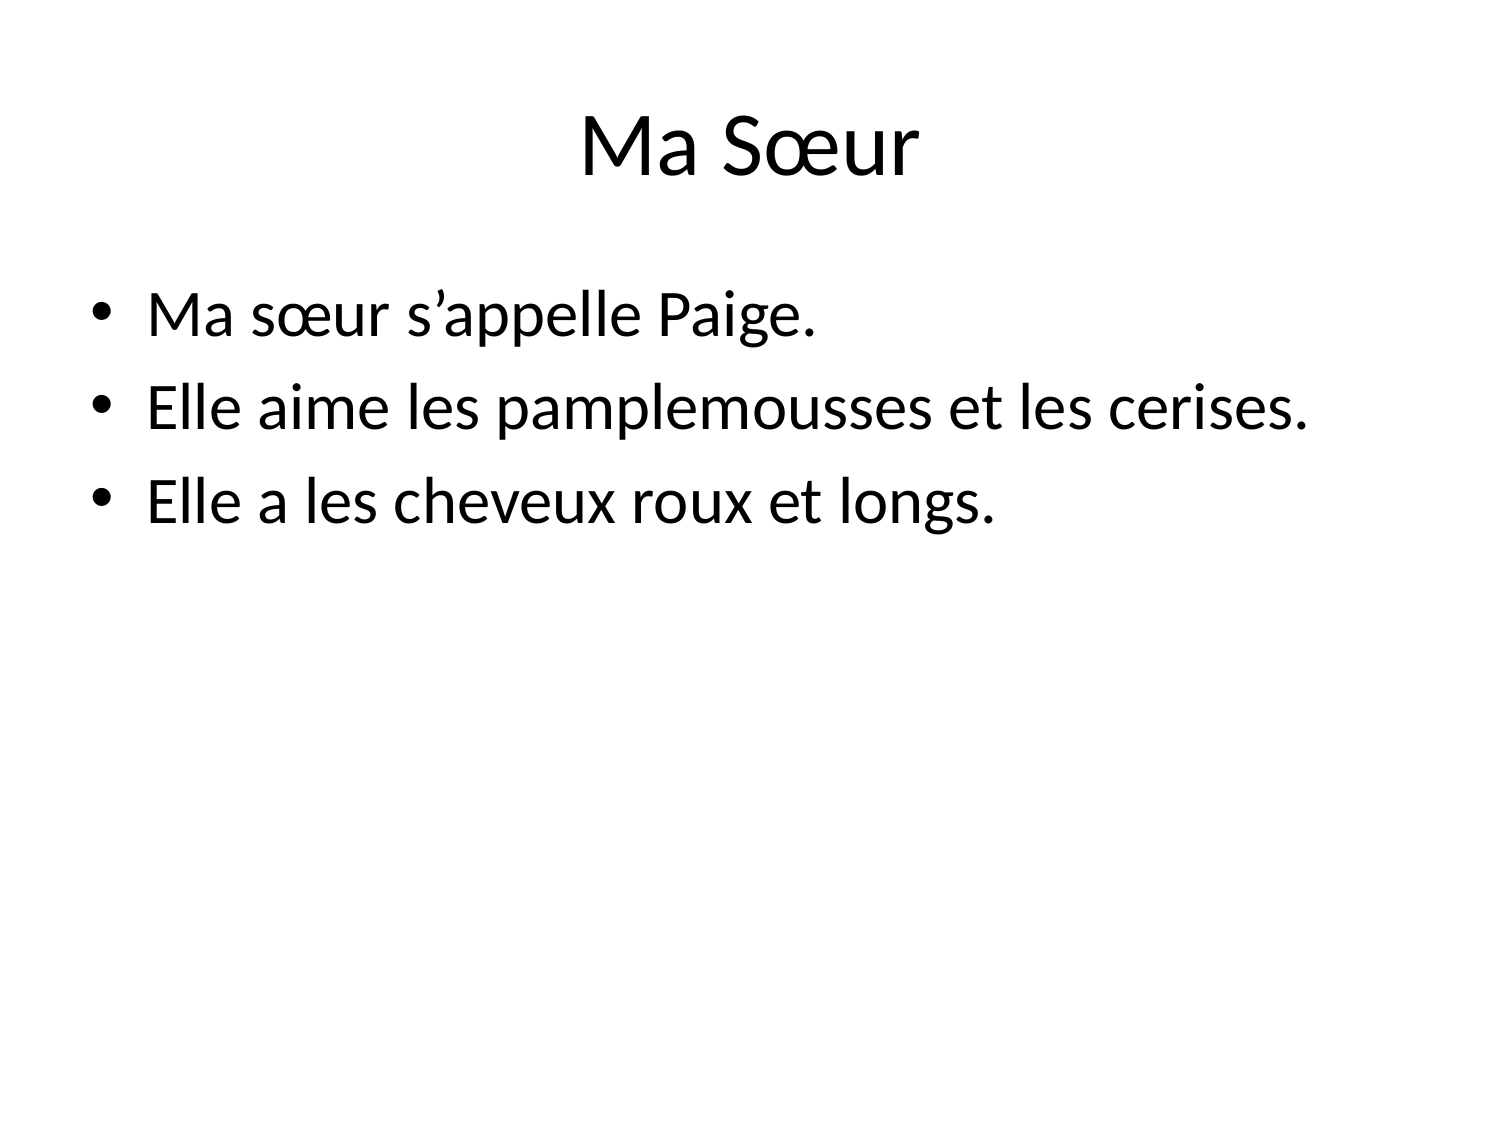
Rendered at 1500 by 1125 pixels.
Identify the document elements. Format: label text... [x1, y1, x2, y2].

title Ma Sœur [75, 45, 1425, 233]
list Ma sœur s’appelle Paige. Elle aime les pamplemousses et les cerises. Elle a les cheveux roux et longs. [75, 262, 1425, 1005]
